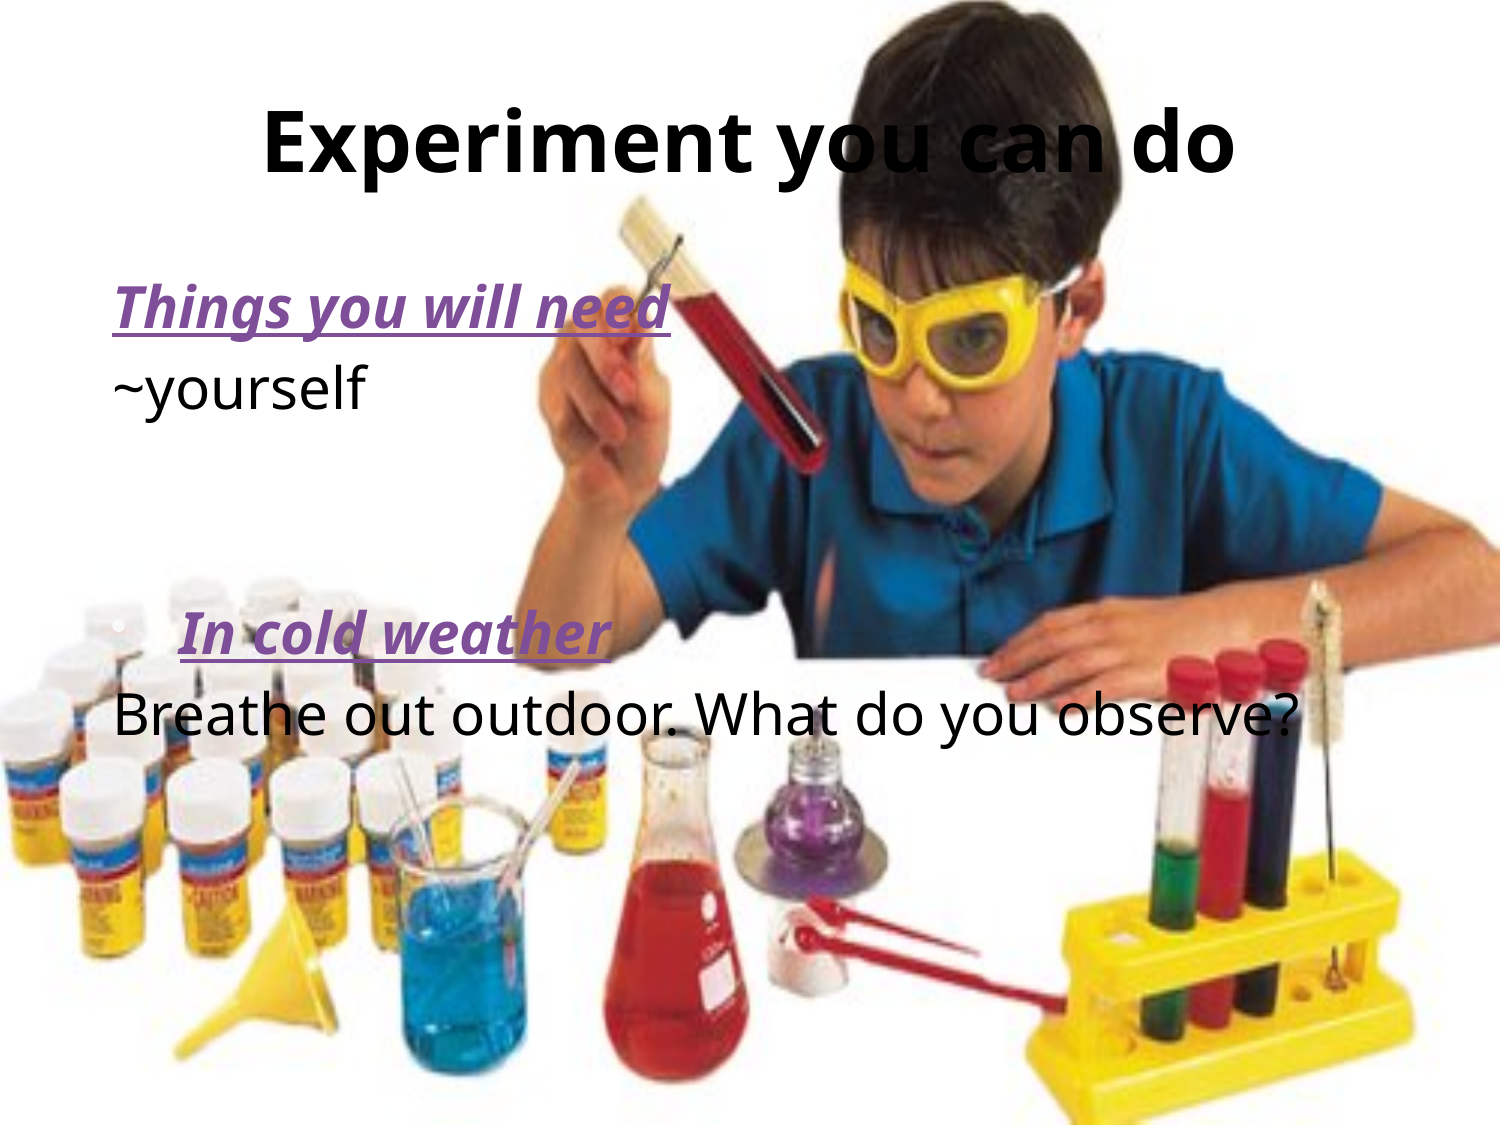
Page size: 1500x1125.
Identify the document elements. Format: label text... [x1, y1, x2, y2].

picture [0, 0, 1500, 1125]
title Experiment you can do [75, 45, 1425, 233]
list Things you will need ~yourself In cold weather Breathe out outdoor. What do you observe? [75, 262, 1425, 1035]
